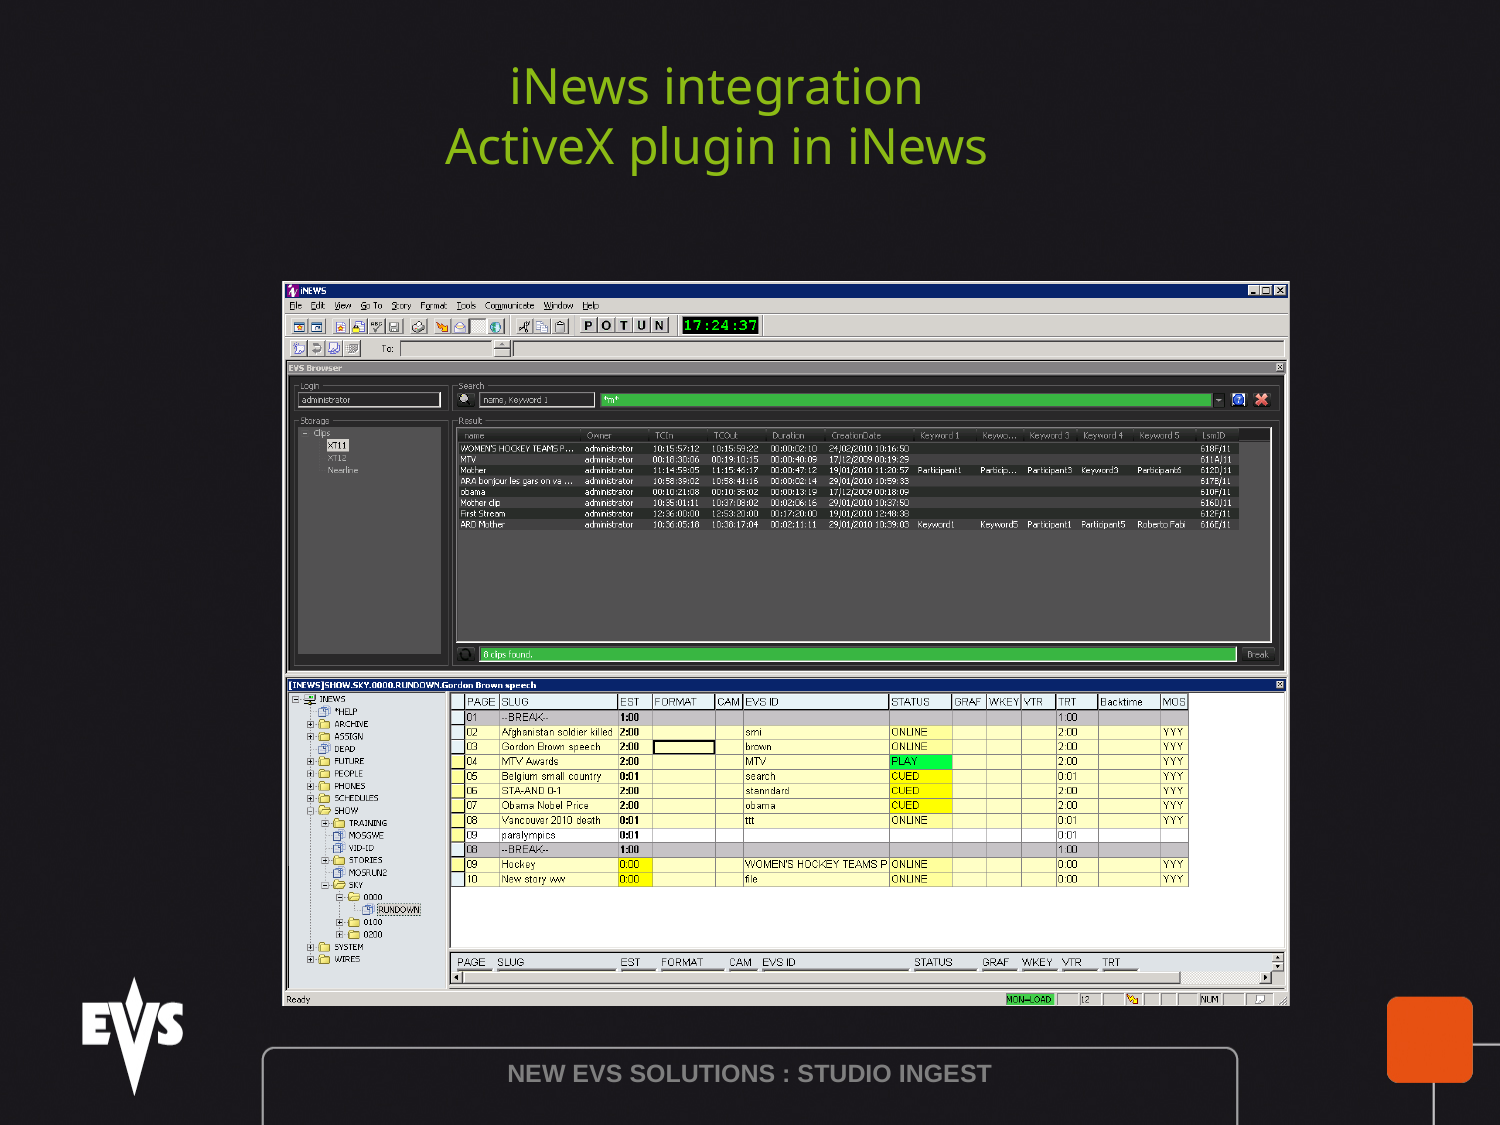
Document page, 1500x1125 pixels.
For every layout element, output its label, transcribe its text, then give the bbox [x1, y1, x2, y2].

title iNews integration ActiveX plugin in iNews [75, 46, 1360, 329]
picture [0, 1, 1500, 1125]
